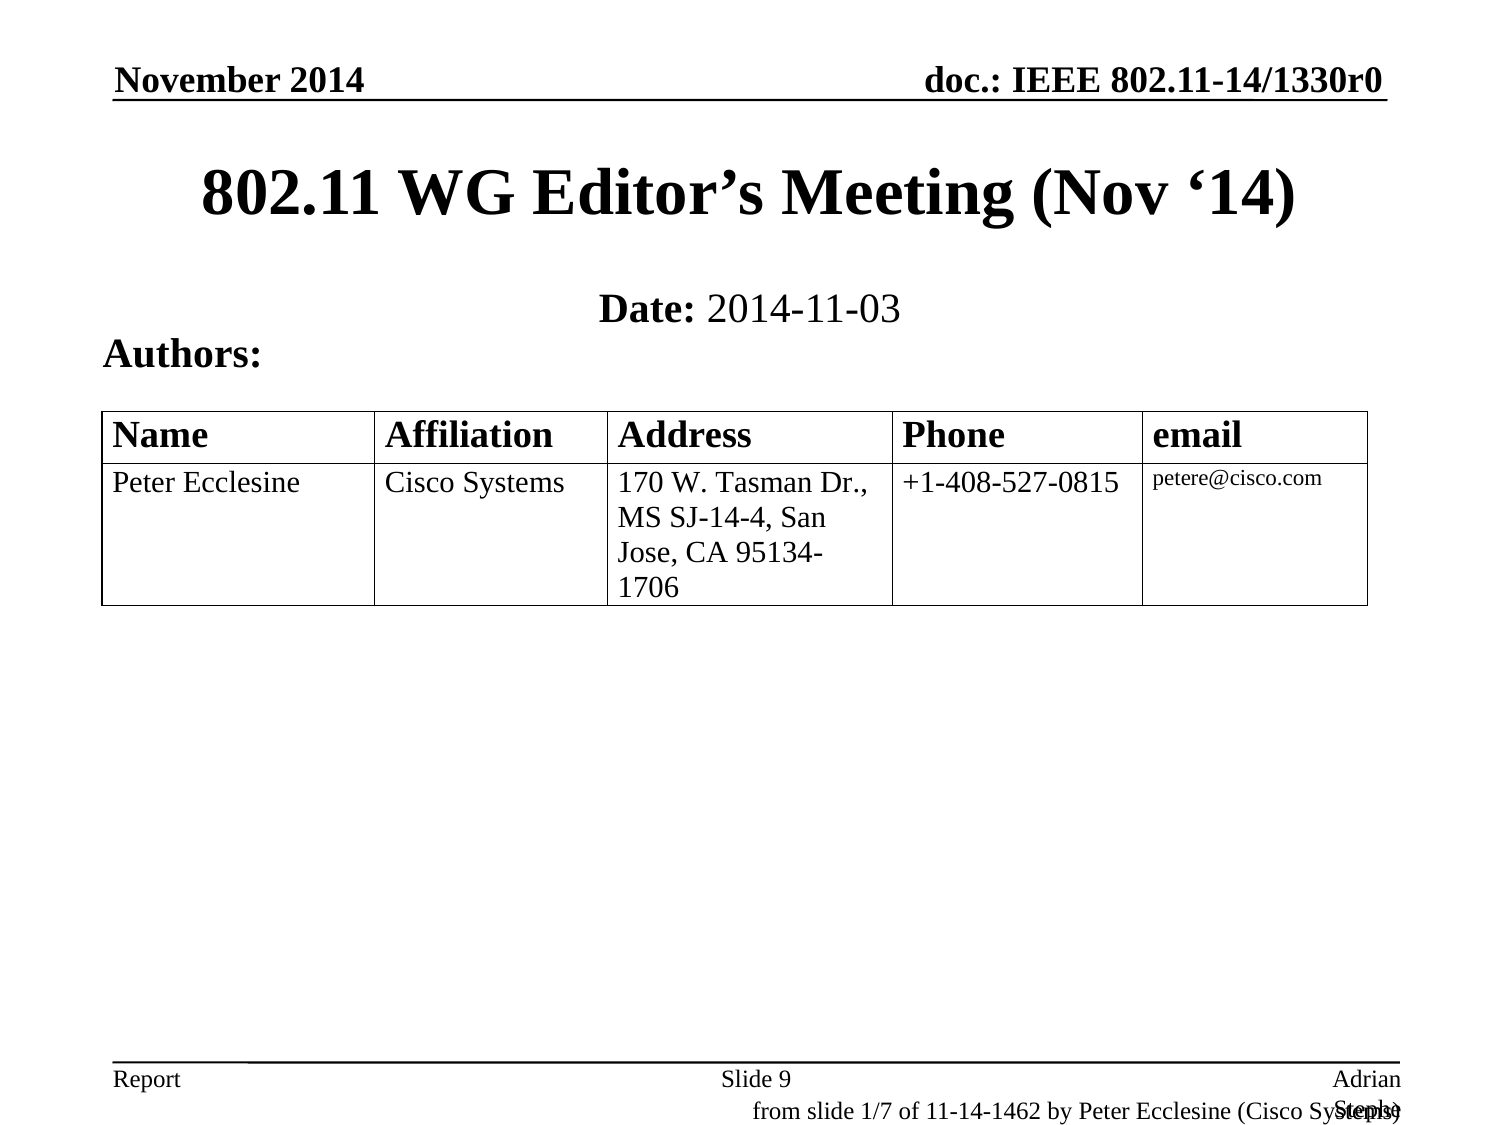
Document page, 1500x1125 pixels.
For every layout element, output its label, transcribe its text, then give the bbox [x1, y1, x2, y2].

list Date: 2014-11-03 [112, 279, 1388, 342]
footer Adrian Stephens, Intel Corporation [1324, 1061, 1402, 1087]
title 802.11 WG Editor’s Meeting (Nov ‘14) [112, 112, 1388, 263]
slide_number Slide 9 [712, 1061, 800, 1087]
text_box from slide 1/7 of 11-14-1462 by Peter Ecclesine (Cisco Systems) [343, 1087, 1417, 1125]
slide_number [114, 54, 374, 101]
text_box Authors: [87, 318, 325, 381]
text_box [87, 410, 1388, 835]
